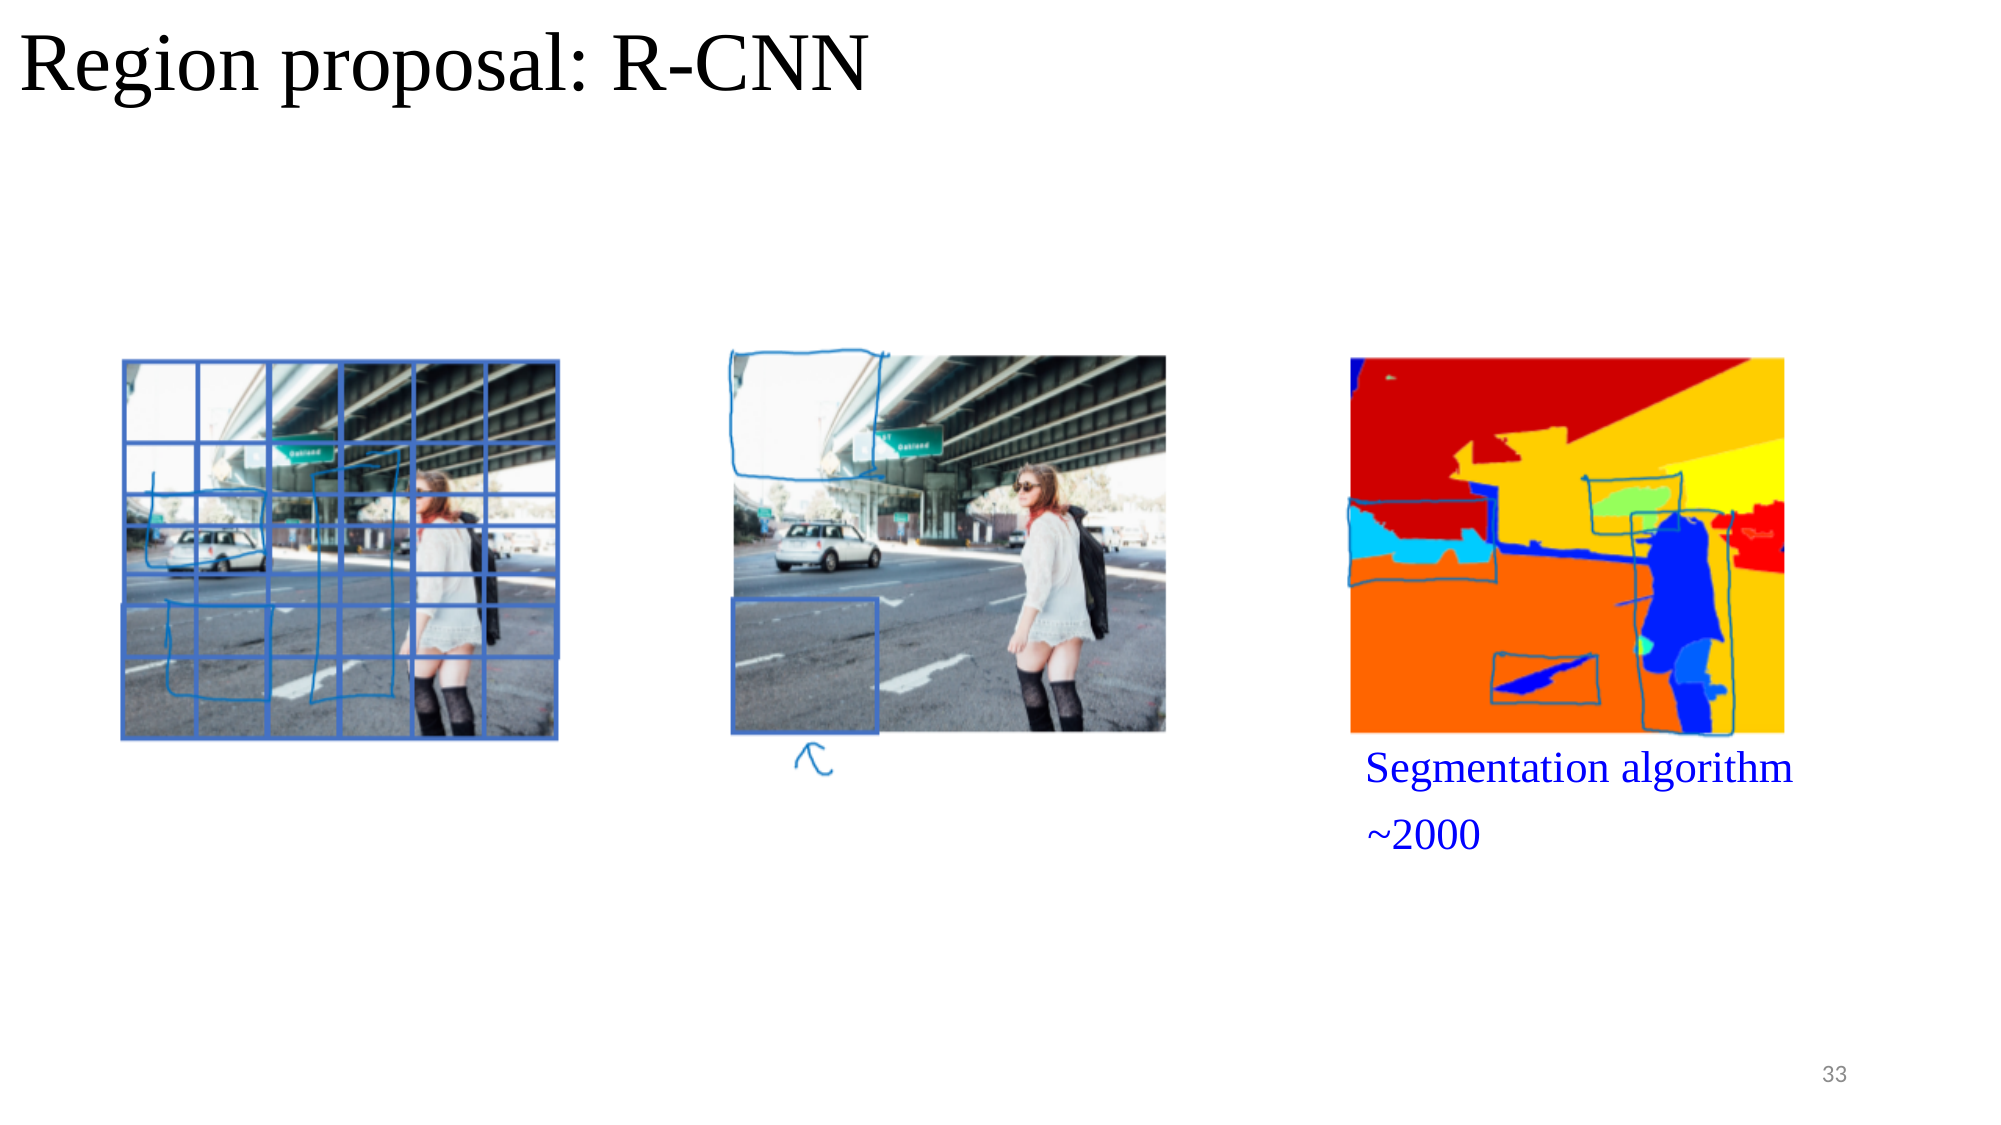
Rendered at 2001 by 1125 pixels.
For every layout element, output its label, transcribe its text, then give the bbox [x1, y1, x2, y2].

picture [1343, 353, 1794, 742]
picture [720, 343, 1174, 782]
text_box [1360, 741, 1804, 861]
text_box Region proposal: R-CNN [4, 0, 887, 115]
picture [116, 353, 565, 747]
slide_number 33 [1412, 1042, 1863, 1103]
